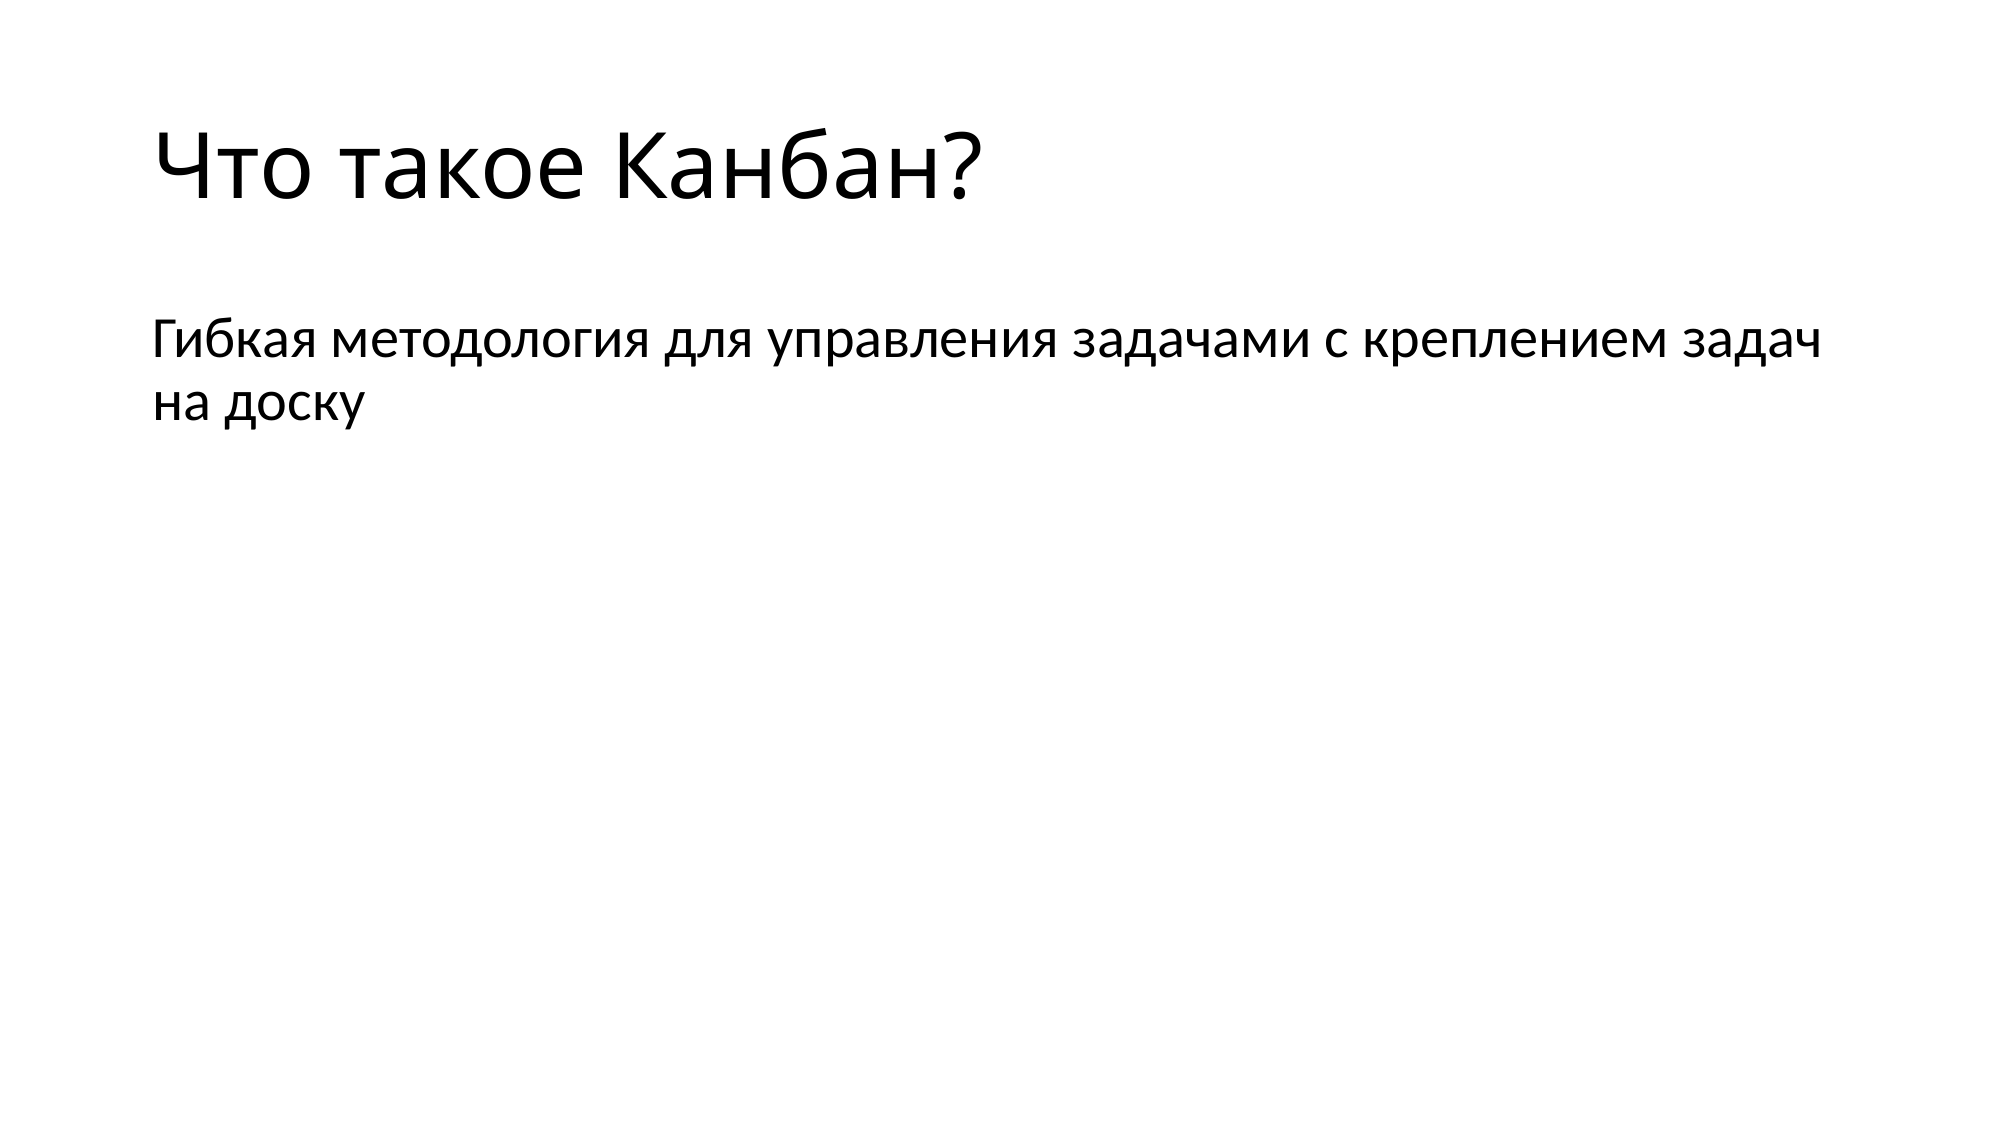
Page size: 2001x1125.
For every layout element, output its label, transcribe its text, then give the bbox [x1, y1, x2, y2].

list Гибкая методология для управления задачами с креплением задач на доску [137, 299, 1863, 1014]
title Что такое Канбан? [137, 59, 1863, 278]
